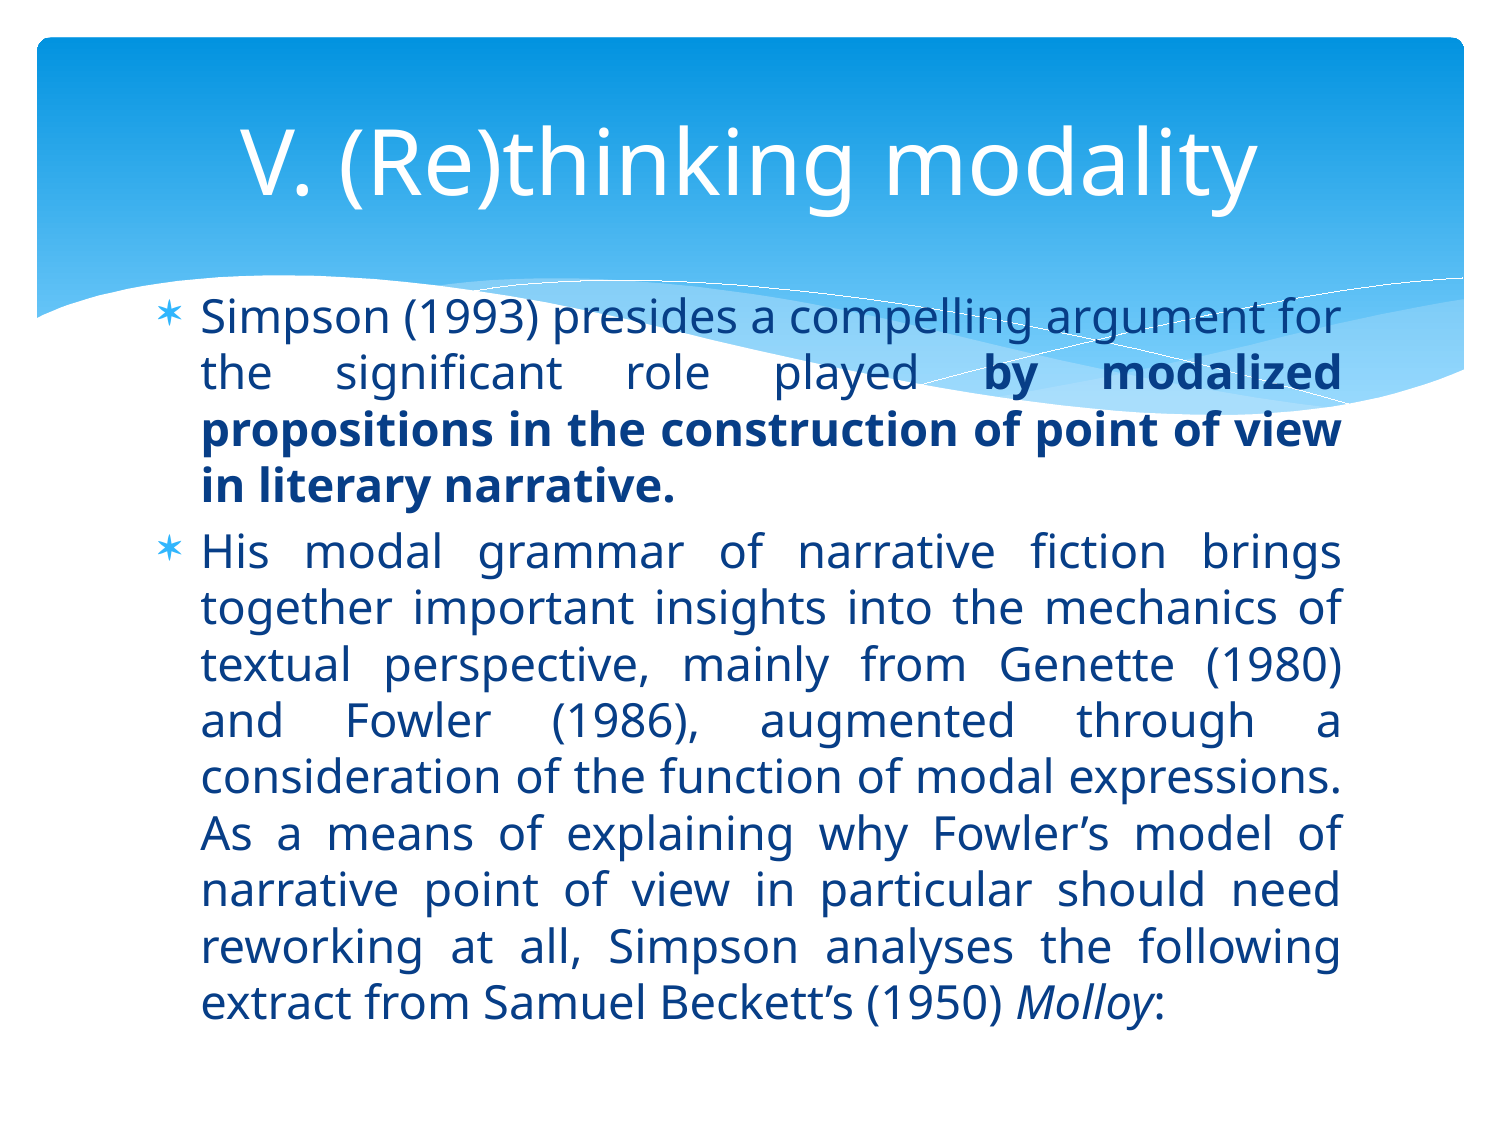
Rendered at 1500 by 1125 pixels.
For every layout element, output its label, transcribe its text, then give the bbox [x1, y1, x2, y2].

title V. (Re)thinking modality [75, 55, 1425, 261]
list Simpson (1993) presides a compelling argument for the significant role played by modalized propositions in the construction of point of view in literary narrative. His modal grammar of narrative fiction brings together important insights into the mechanics of textual perspective, mainly from Genette (1980) and Fowler (1986), augmented through a consideration of the function of modal expressions. As a means of explaining why Fowler’s model of narrative point of view in particular should need reworking at all, Simpson analyses the following extract from Samuel Beckett’s (1950) Molloy: [143, 278, 1359, 1059]
